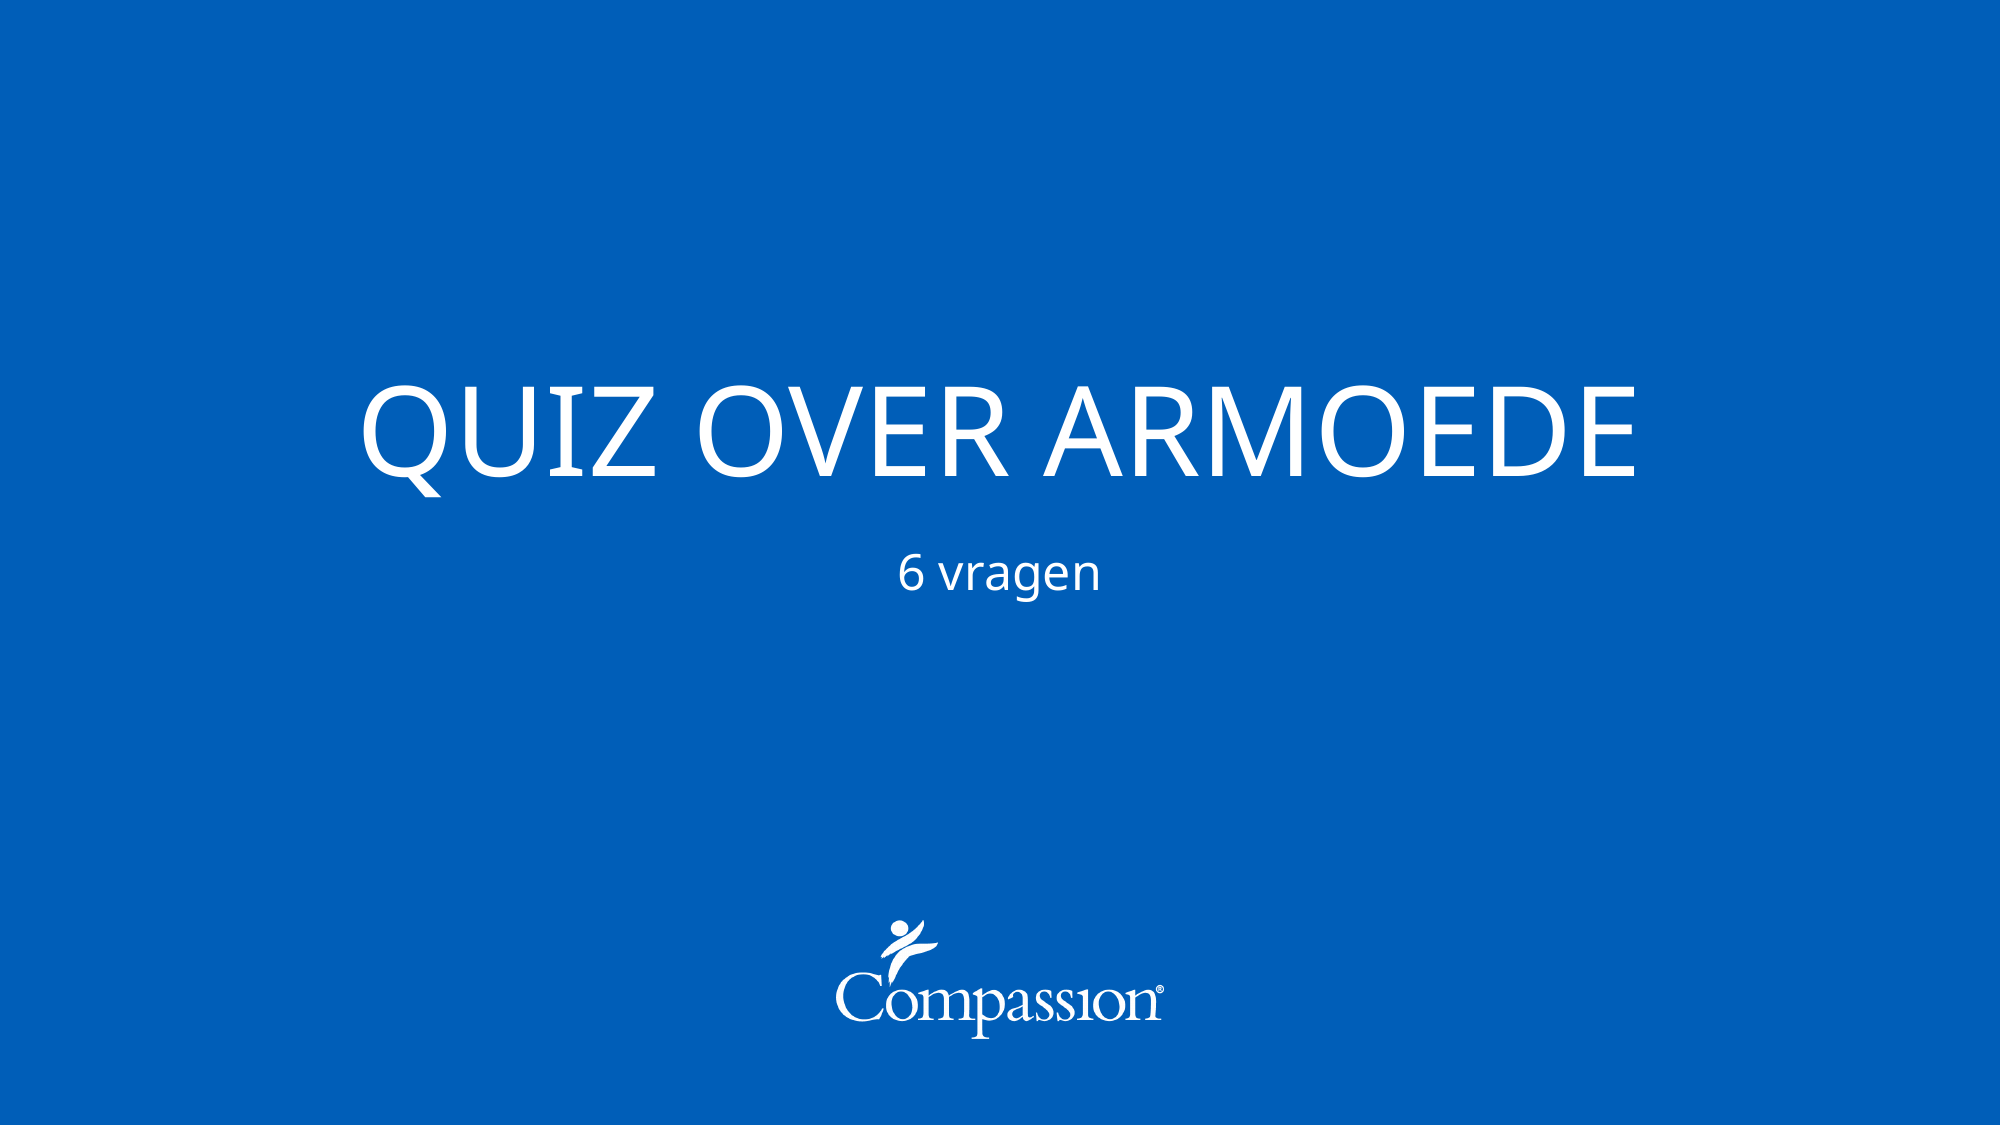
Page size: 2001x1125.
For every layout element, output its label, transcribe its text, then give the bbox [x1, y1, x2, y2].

title QUIZ OVER ARMOEDE [249, 338, 1750, 512]
picture [836, 920, 1164, 1039]
subtitle 6 vragen [249, 540, 1750, 618]
